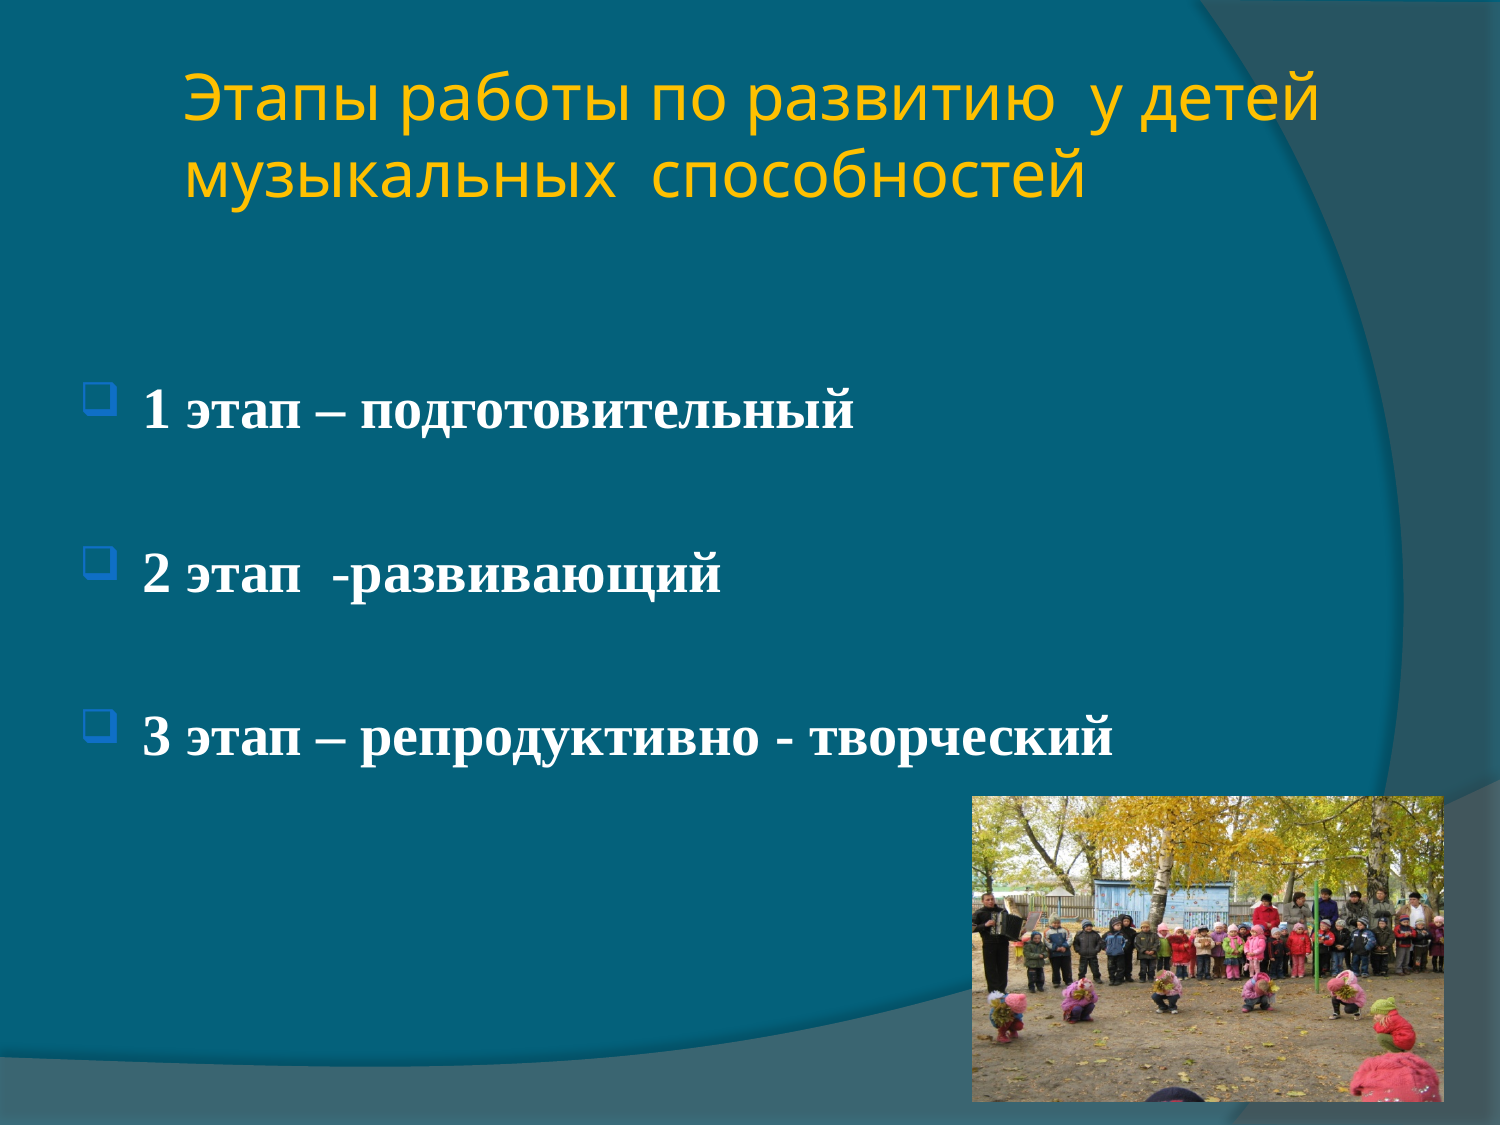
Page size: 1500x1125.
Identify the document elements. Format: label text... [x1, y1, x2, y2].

picture [972, 796, 1444, 1102]
list 1 этап – подготовительный 2 этап -развивающий 3 этап – репродуктивно - творческий [58, 363, 1138, 800]
title Этапы работы по развитию у детей музыкальных способностей [175, 46, 1414, 220]
